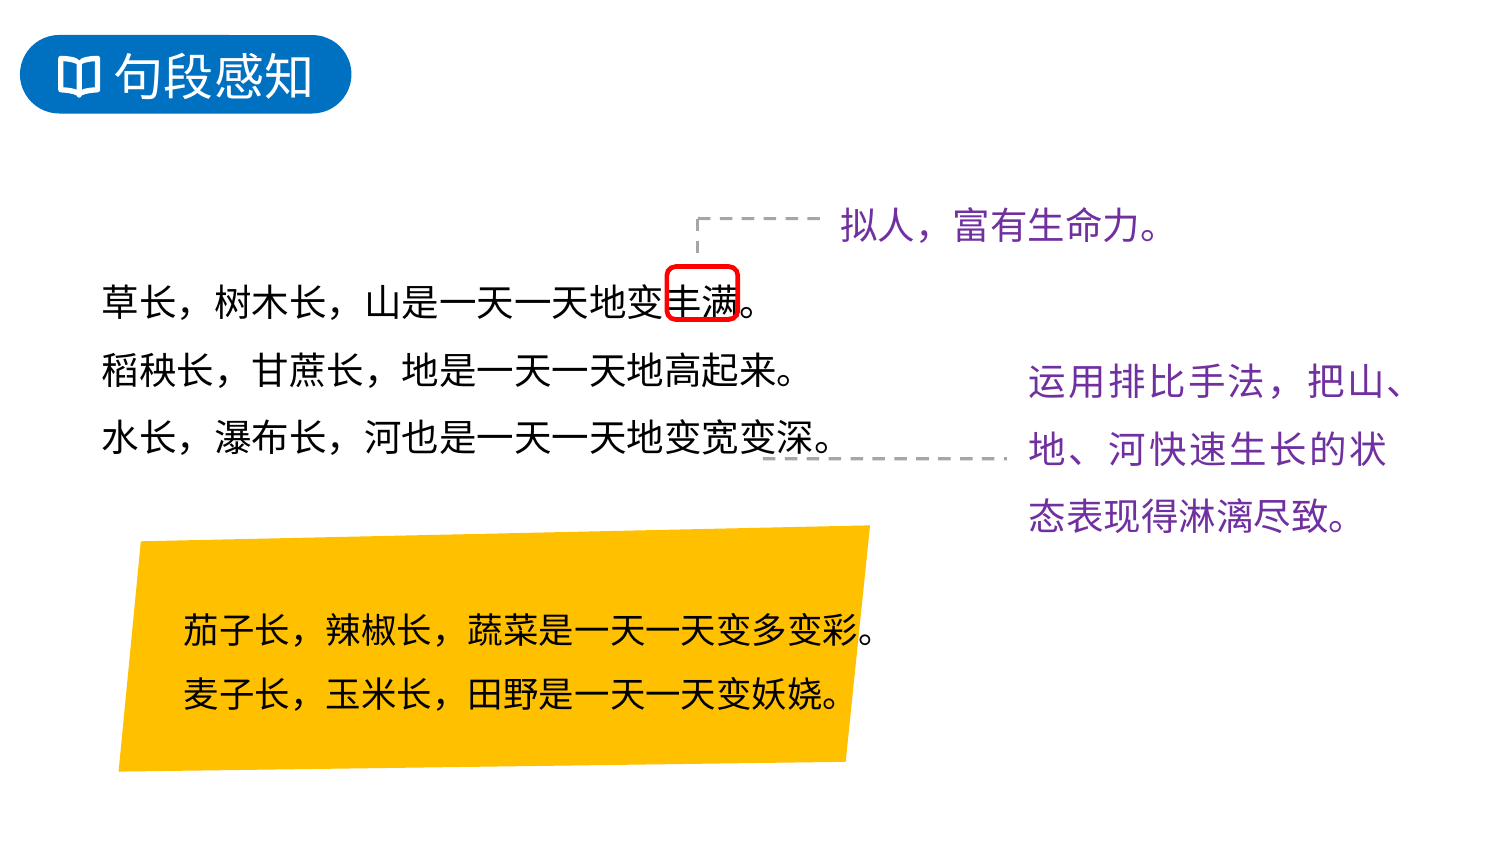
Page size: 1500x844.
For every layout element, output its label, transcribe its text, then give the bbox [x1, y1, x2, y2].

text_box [697, 218, 828, 257]
text_box 草长，树木长，山是一天一天地变丰满。 稻秧长，甘蔗长，地是一天一天地高起来。 水长，瀑布长，河也是一天一天地变宽变深。 [90, 251, 1007, 466]
text_box 运用排比手法，把山、地、河快速生长的状态表现得淋漓尽致。 [1017, 330, 1399, 544]
text_box 拟人，富有生命力。 [828, 173, 1211, 253]
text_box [118, 525, 893, 772]
text_box [665, 265, 739, 321]
text_box 句段感知 [102, 40, 333, 112]
